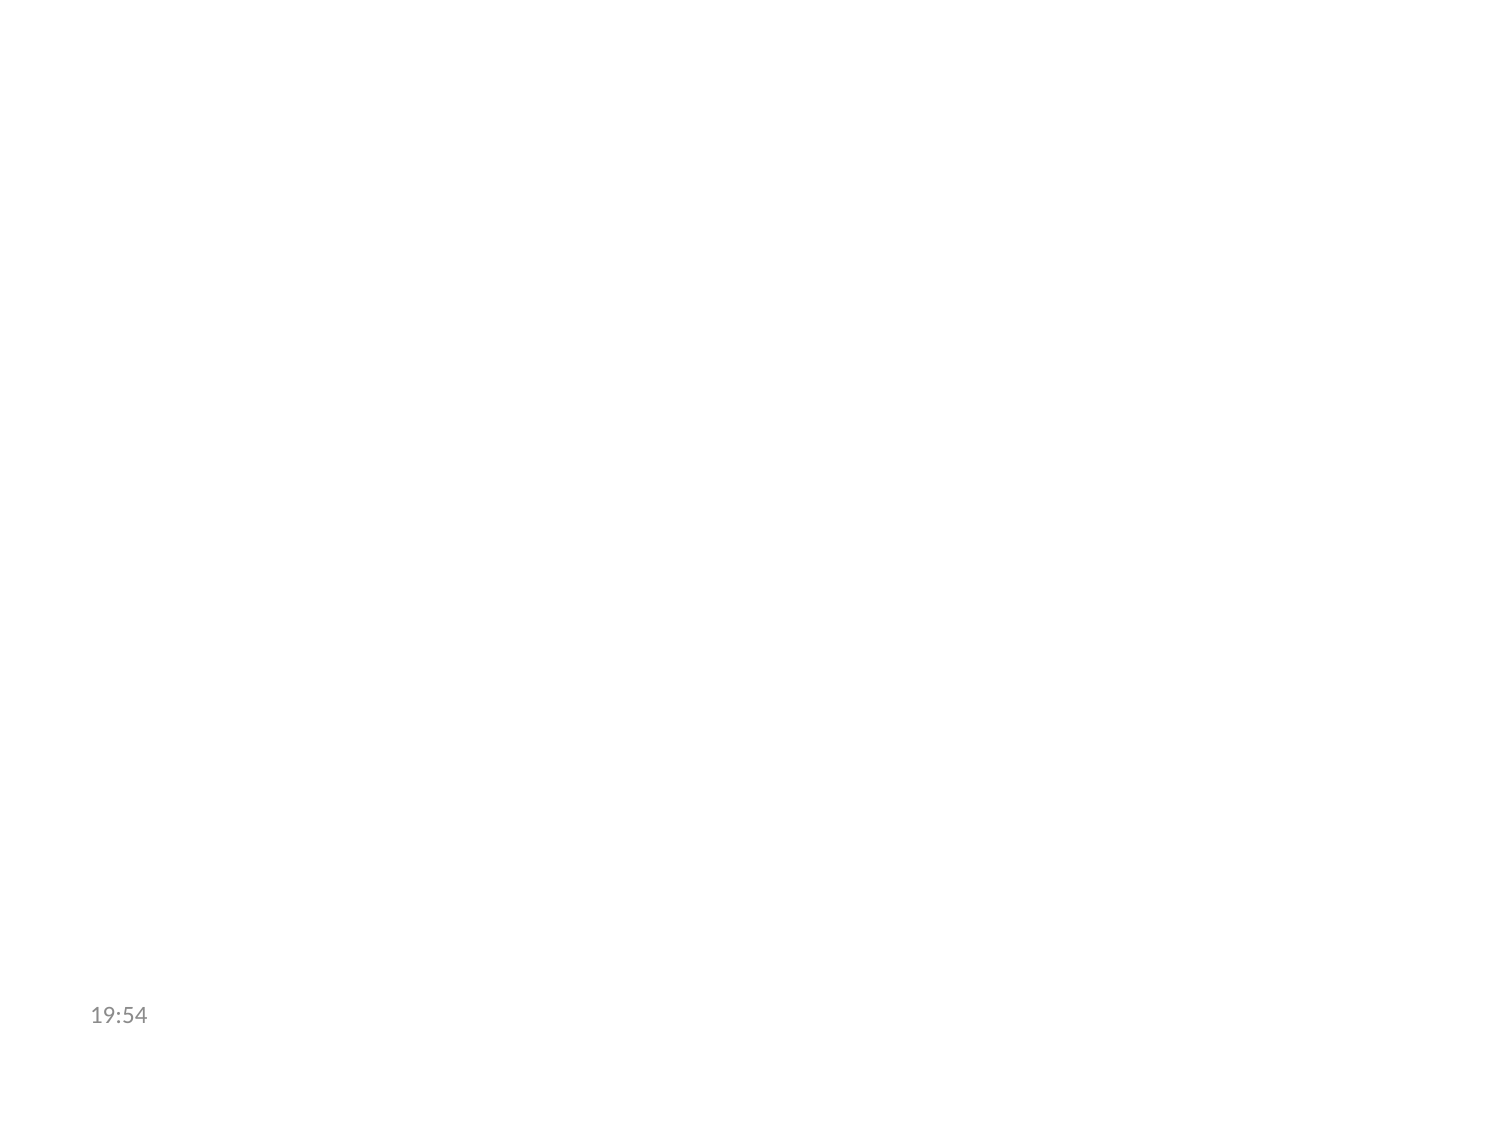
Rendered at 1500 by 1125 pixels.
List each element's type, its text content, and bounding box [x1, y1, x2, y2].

text_box 15:35 [75, 983, 425, 1044]
